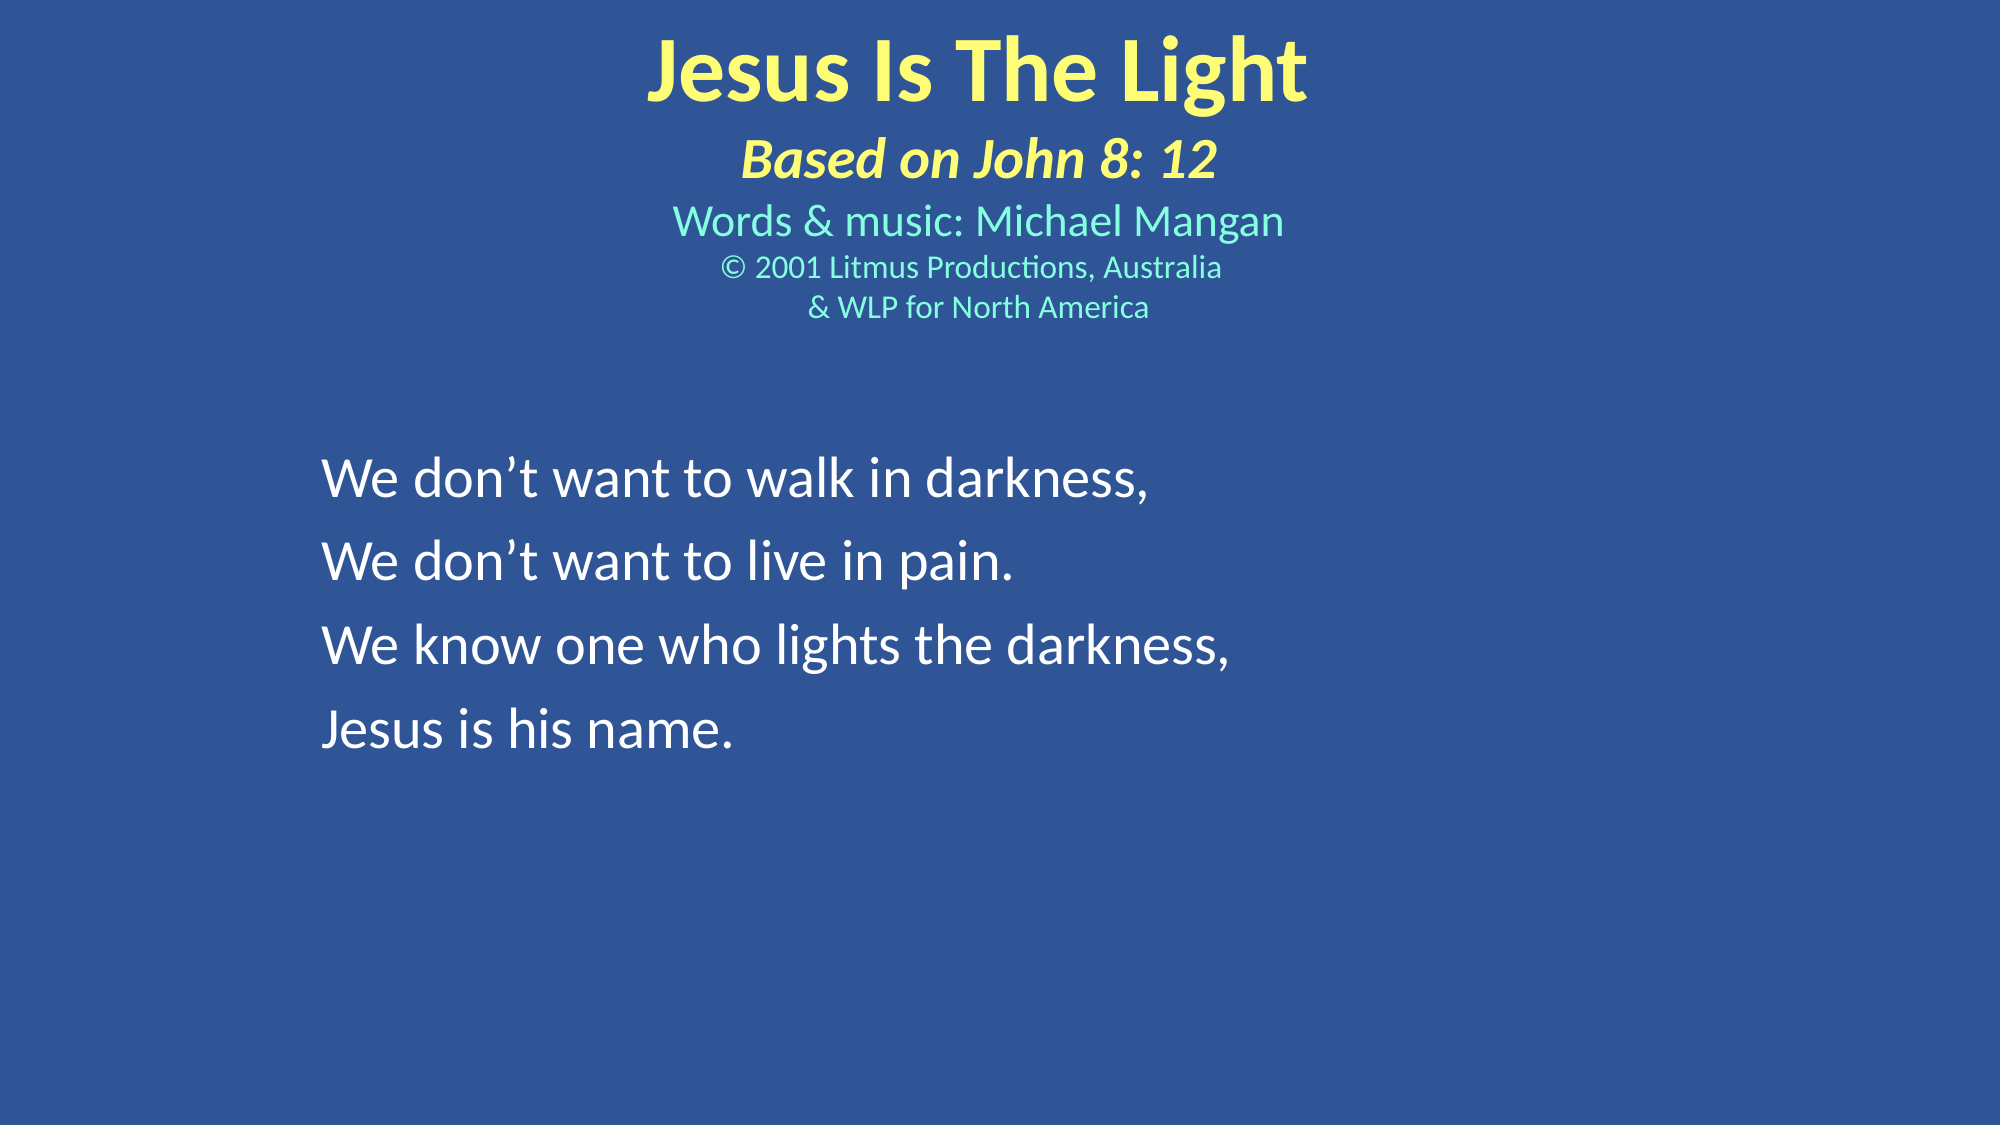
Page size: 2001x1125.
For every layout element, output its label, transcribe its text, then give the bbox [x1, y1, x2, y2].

text_box Jesus Is The Light Based on John 8: 12 Words & music: Michael Mangan © 2001 Litmus Productions, Australia & WLP for North America [291, 7, 1667, 327]
list We don’t want to walk in darkness, We don’t want to live in pain. We know one who lights the darkness, Jesus is his name. [306, 439, 1694, 817]
